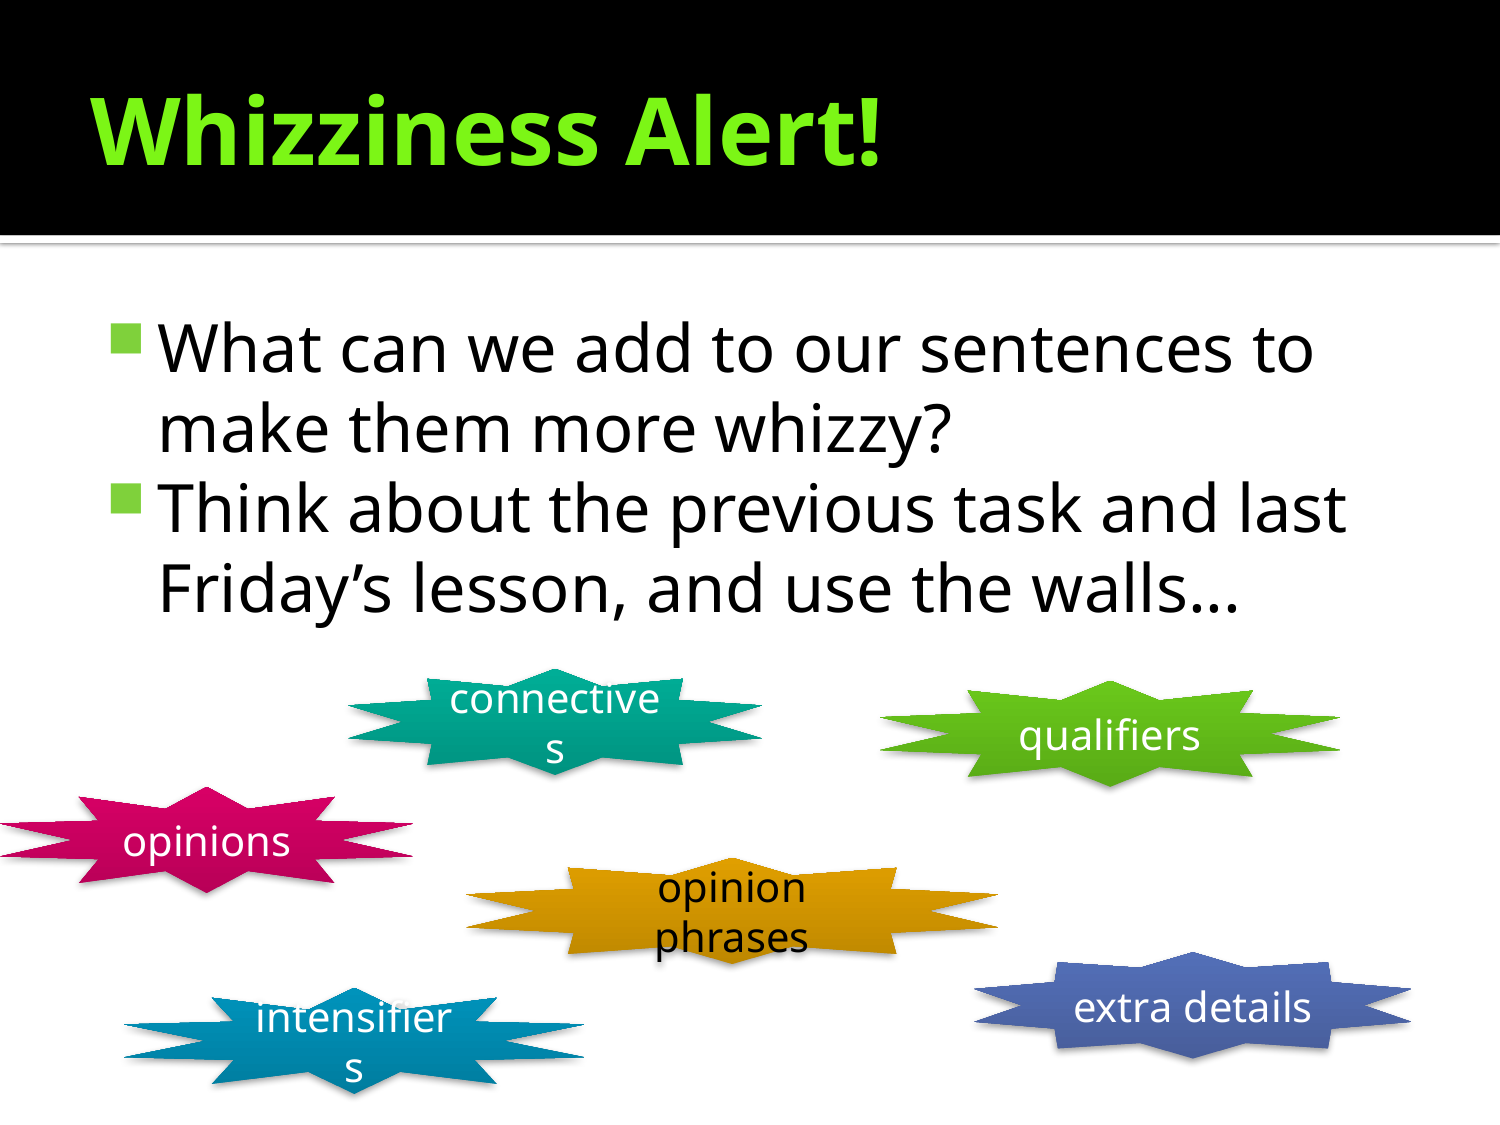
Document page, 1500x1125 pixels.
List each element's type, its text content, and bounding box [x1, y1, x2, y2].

text_box opinions [0, 786, 414, 894]
text_box extra details [974, 952, 1412, 1059]
list What can we add to our sentences to make them more whizzy? Think about the previous task and last Friday’s lesson, and use the walls... [76, 290, 1428, 1050]
title Whizziness Alert! [75, 25, 1425, 231]
text_box connectives [348, 668, 762, 776]
text_box opinion phrases [466, 857, 999, 965]
text_box qualifiers [879, 680, 1341, 787]
text_box intensifiers [123, 987, 585, 1094]
